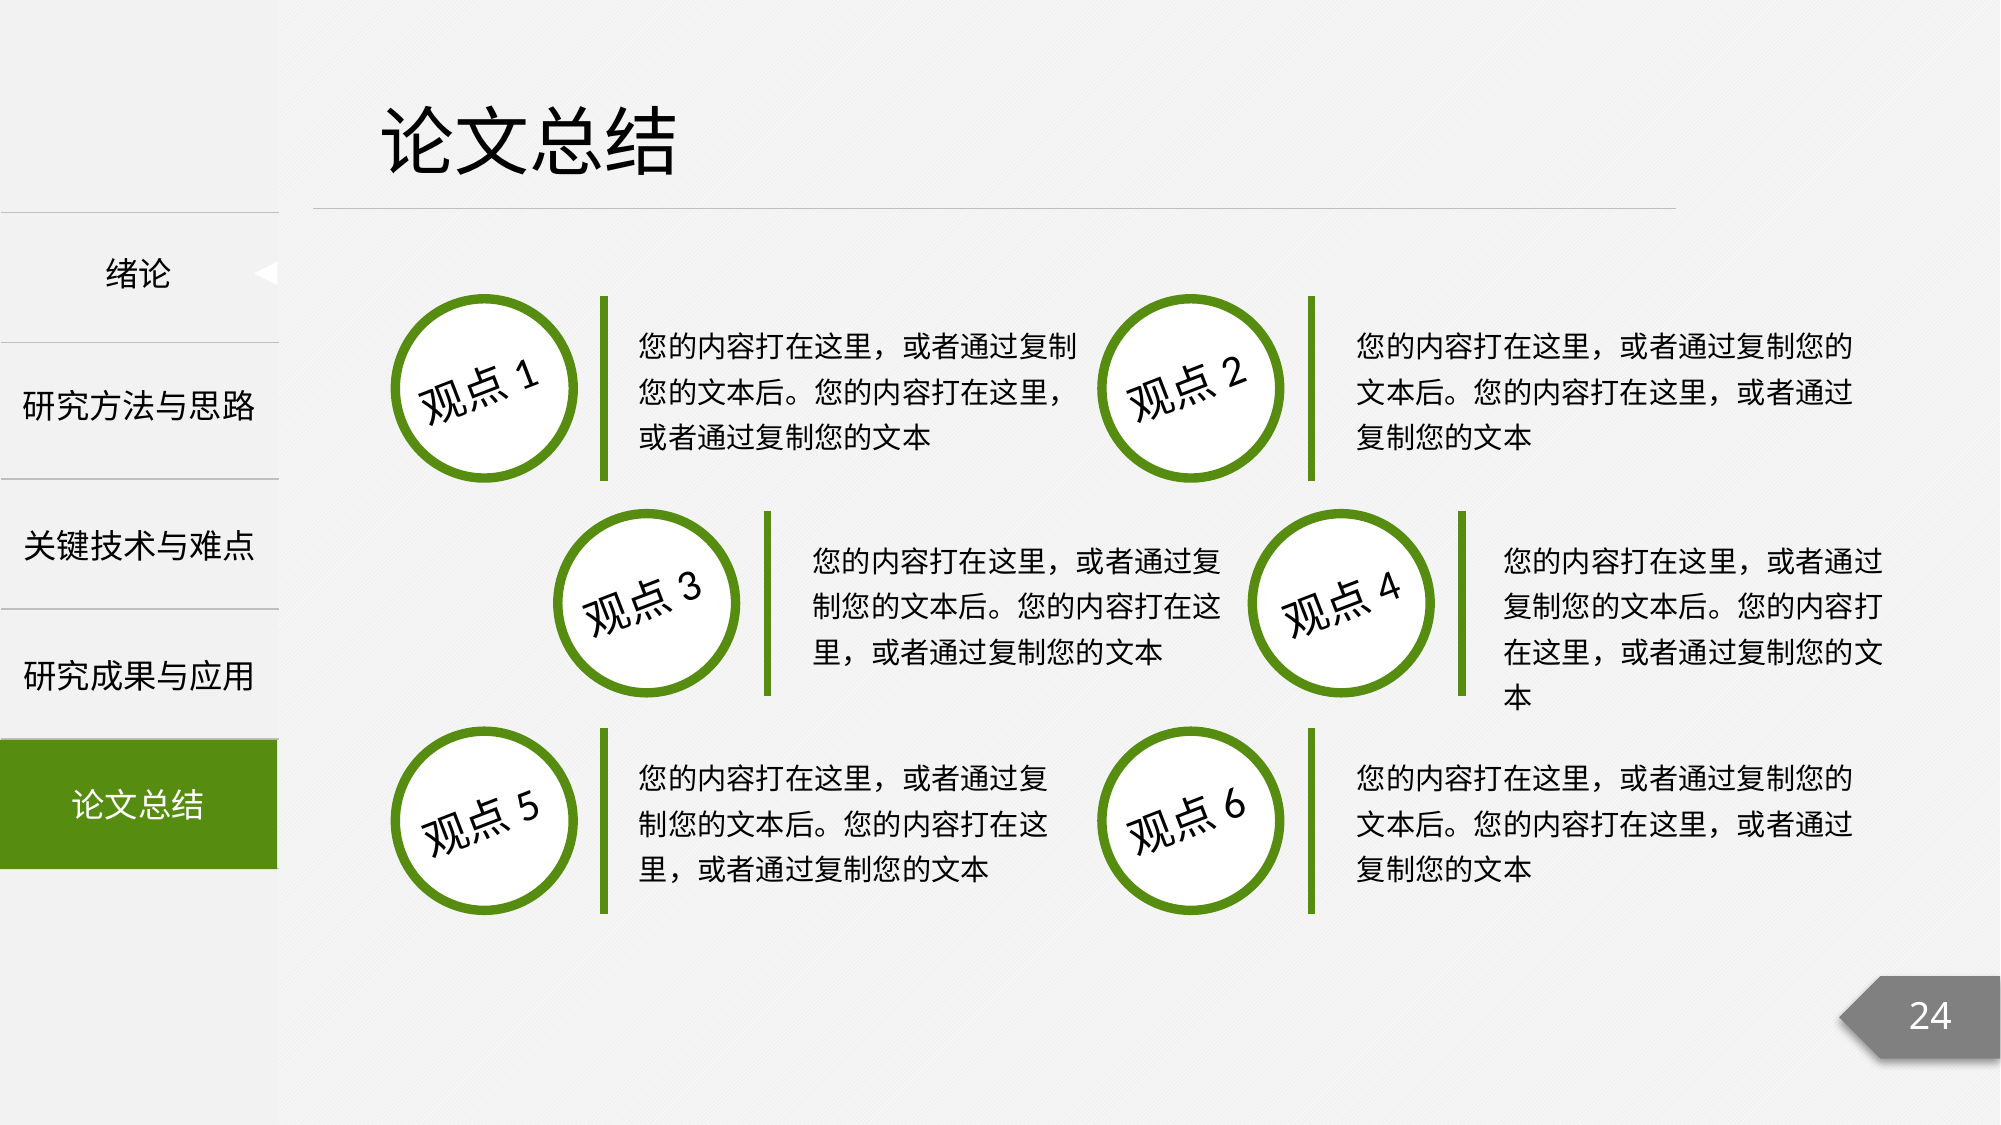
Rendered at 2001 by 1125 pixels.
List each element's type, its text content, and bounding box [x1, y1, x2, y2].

text_box 您的内容打在这里，或者通过复制您的文本后。您的内容打在这里，或者通过复制您的文本 [799, 526, 1241, 676]
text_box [550, 513, 736, 693]
text_box 您的内容打在这里，或者通过复制您的文本后。您的内容打在这里，或者通过复制您的文本 [625, 311, 1094, 461]
text_box 您的内容打在这里，或者通过复制您的文本后。您的内容打在这里，或者通过复制您的文本 [625, 743, 1076, 894]
text_box 您的内容打在这里，或者通过复制您的文本后。您的内容打在这里，或者通过复制您的文本 [1343, 743, 1895, 894]
text_box [600, 296, 608, 481]
text_box [600, 728, 608, 914]
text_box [1094, 298, 1280, 479]
text_box [764, 511, 771, 696]
text_box [1458, 511, 1466, 696]
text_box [1094, 731, 1280, 911]
text_box 您的内容打在这里，或者通过复制您的文本后。您的内容打在这里，或者通过复制您的文本 [1490, 526, 1926, 722]
text_box 您的内容打在这里，或者通过复制您的文本后。您的内容打在这里，或者通过复制您的文本 [1343, 311, 1895, 461]
text_box [1308, 728, 1315, 914]
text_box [386, 298, 574, 479]
text_box [1308, 296, 1315, 481]
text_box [1249, 513, 1434, 693]
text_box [389, 731, 574, 911]
